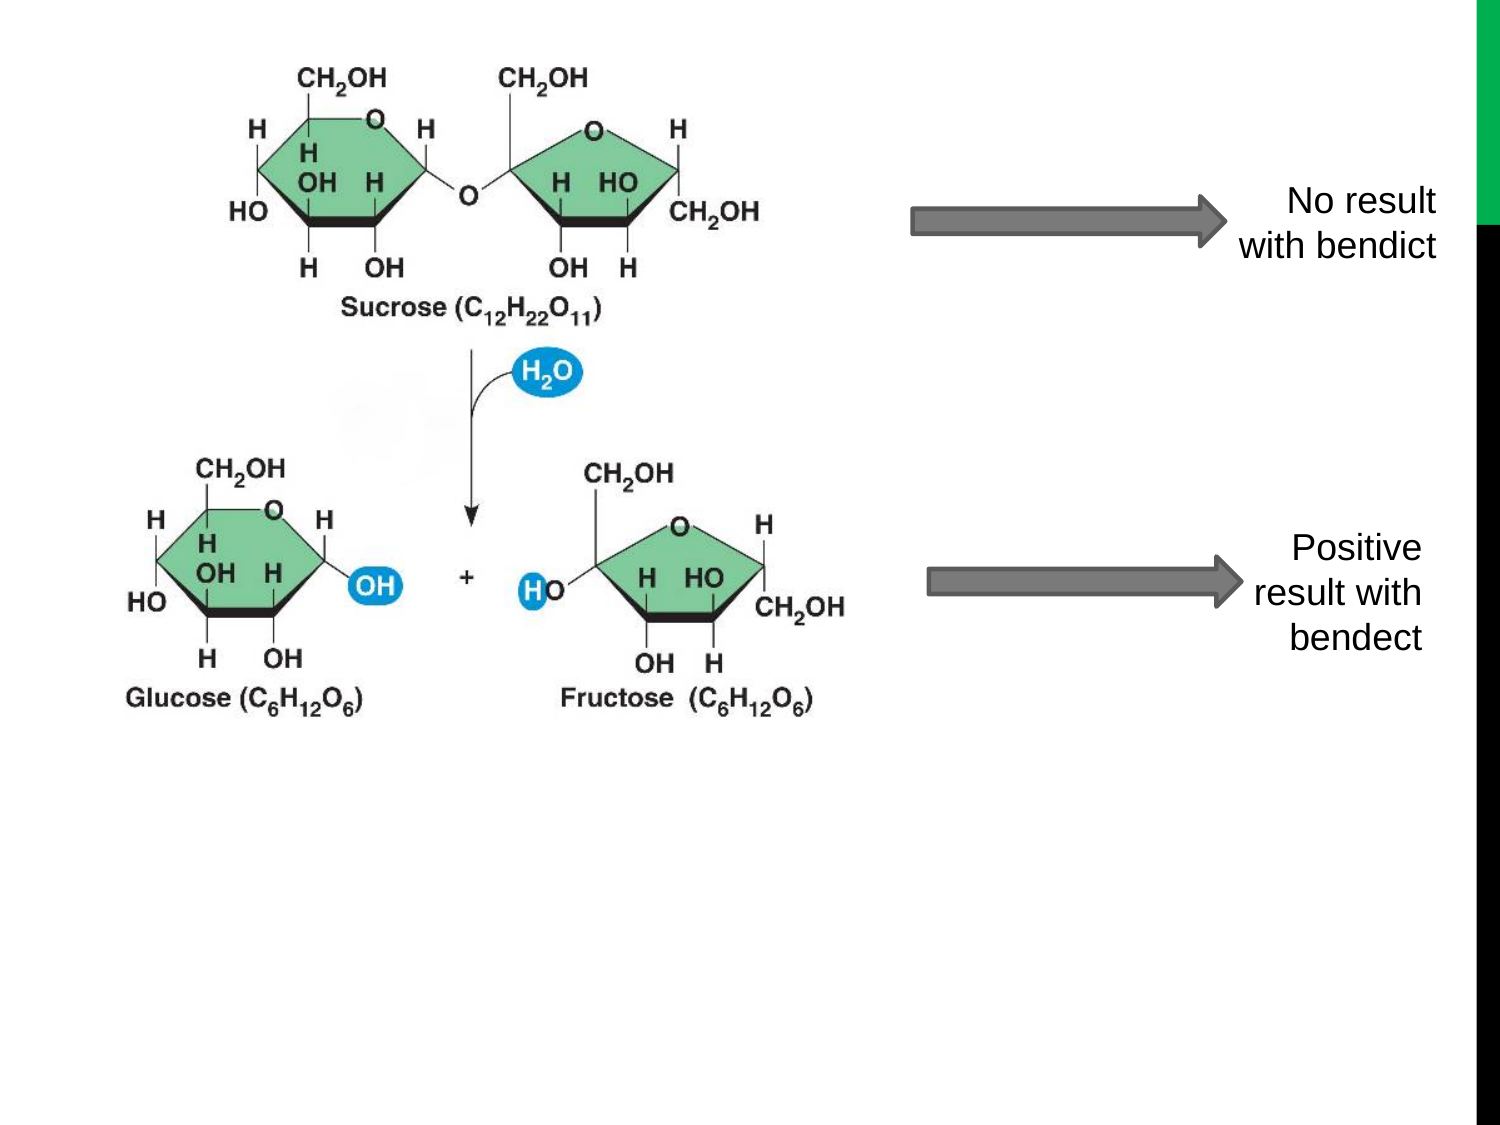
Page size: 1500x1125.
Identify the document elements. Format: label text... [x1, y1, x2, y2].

picture [123, 65, 898, 752]
text_box [926, 566, 1187, 597]
text_box Positive result with bendect [1187, 515, 1437, 666]
text_box [910, 194, 1201, 249]
text_box No result with bendict [1201, 168, 1451, 273]
